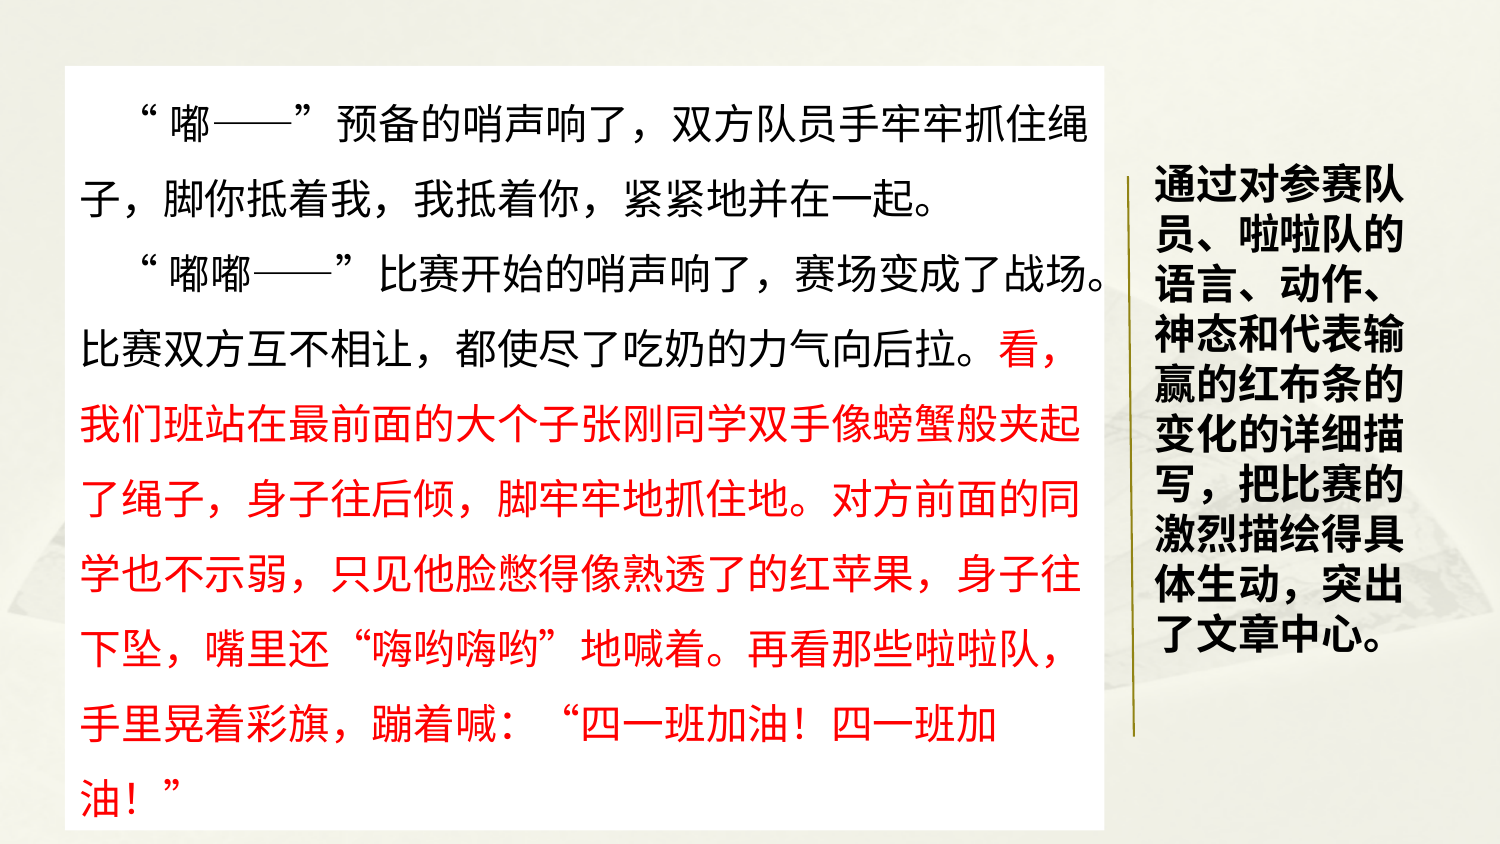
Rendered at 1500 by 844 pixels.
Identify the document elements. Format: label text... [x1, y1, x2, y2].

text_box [1127, 175, 1135, 738]
text_box 通过对参赛队员、啦啦队的语言、动作、神态和代表输赢的红布条的变化的详细描写，把比赛的激烈描绘得具体生动，突出了文章中心。 [1139, 150, 1436, 666]
text_box “嘟——”预备的哨声响了，双方队员手牢牢抓住绳子，脚你抵着我，我抵着你，紧紧地并在一起。 “嘟嘟——”比赛开始的哨声响了，赛场变成了战场。比赛双方互不相让，都使尽了吃奶的力气向后拉。看，我们班站在最前面的大个子张刚同学双手像螃蟹般夹起了绳子，身子往后倾，脚牢牢地抓住地。对方前面的同学也不示弱，只见他脸憋得像熟透了的红苹果，身子往下坠，嘴里还“嗨哟嗨哟”地喊着。再看那些啦啦队，手里晃着彩旗，蹦着喊：“四一班加油！四一班加油！” [64, 65, 1105, 831]
